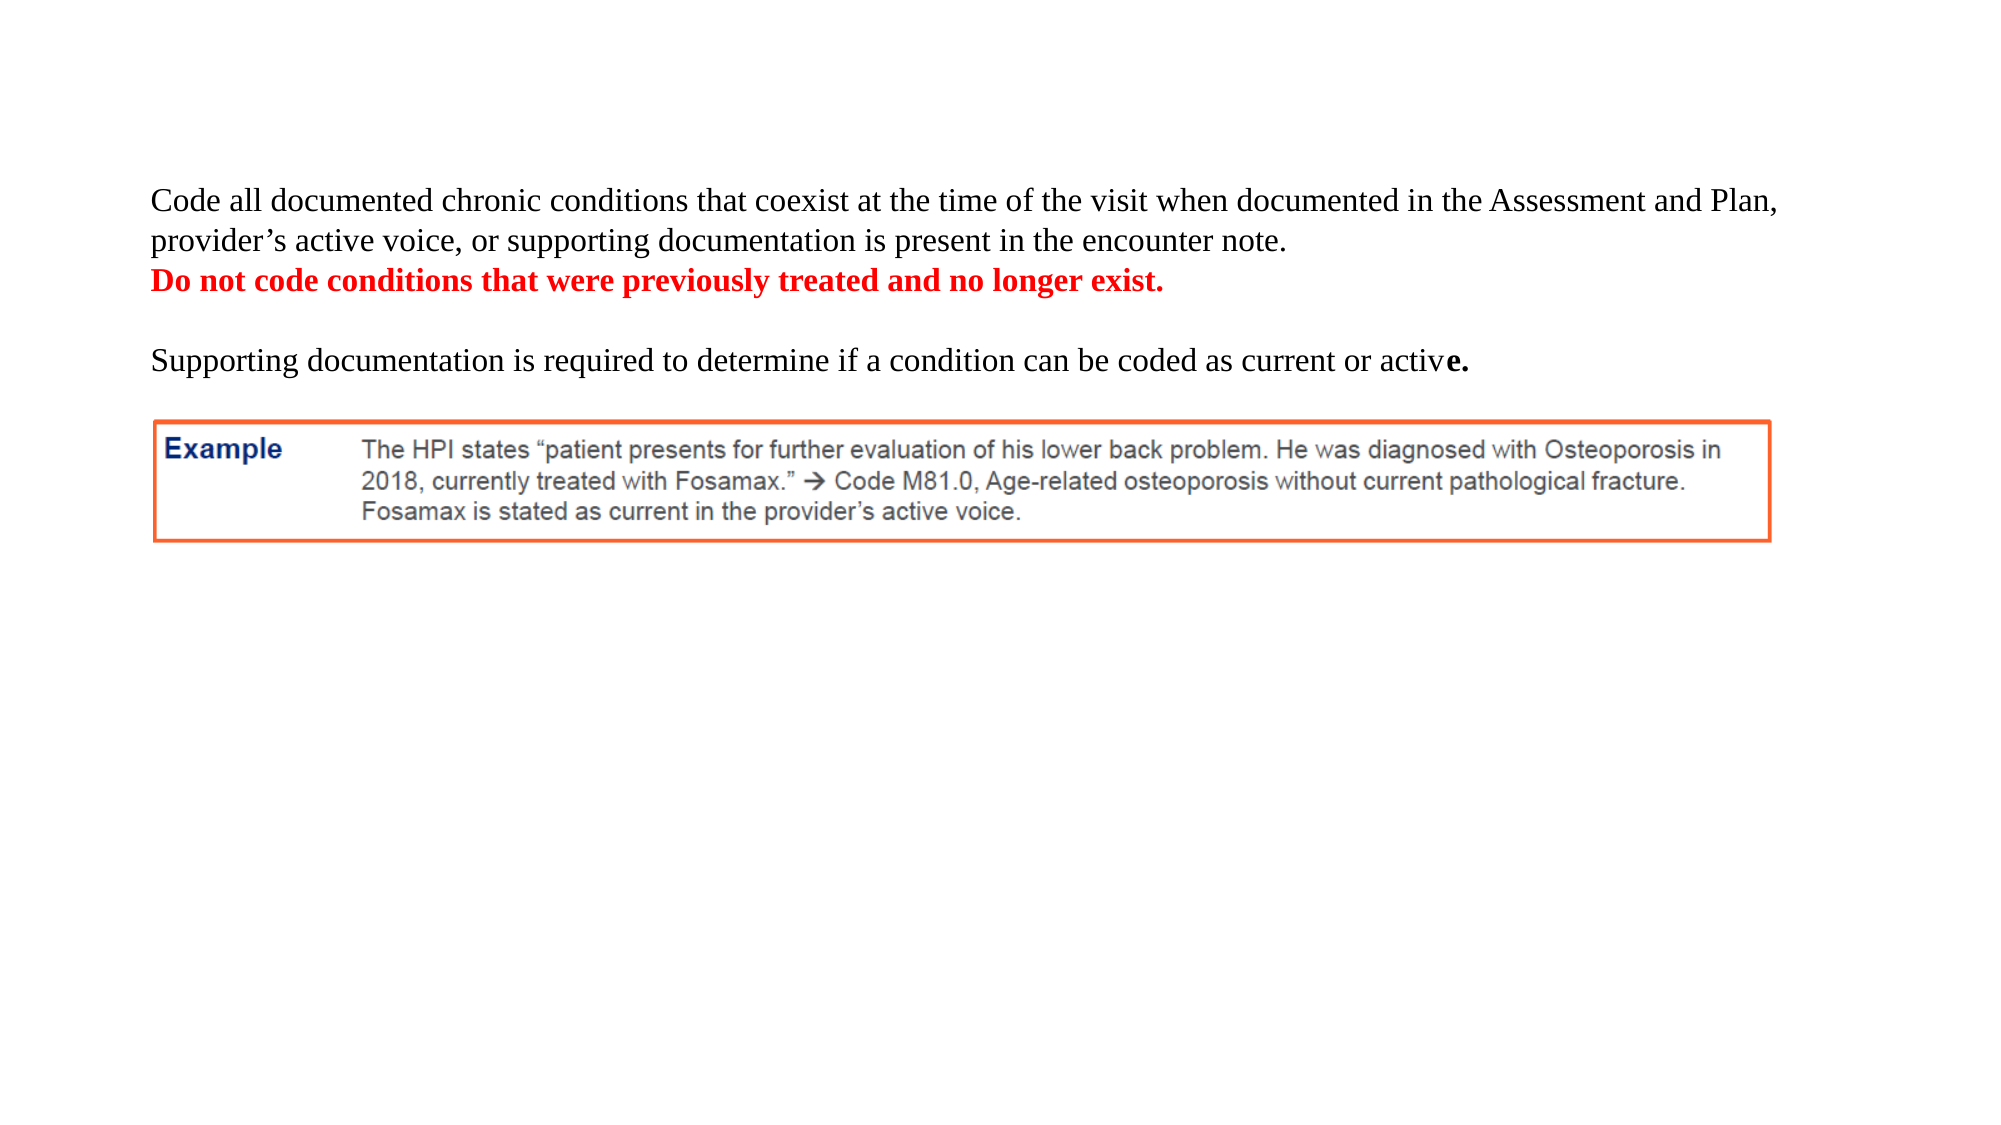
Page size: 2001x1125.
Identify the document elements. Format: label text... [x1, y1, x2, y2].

picture [153, 417, 1773, 544]
text_box Code all documented chronic conditions that coexist at the time of the visit when documented in the Assessment and Plan, provider’s active voice, or supporting documentation is present in the encounter note. Do not code conditions that were previously treated and no longer exist. Supporting documentation is required to determine if a condition can be coded as current or active. [135, 170, 1849, 386]
